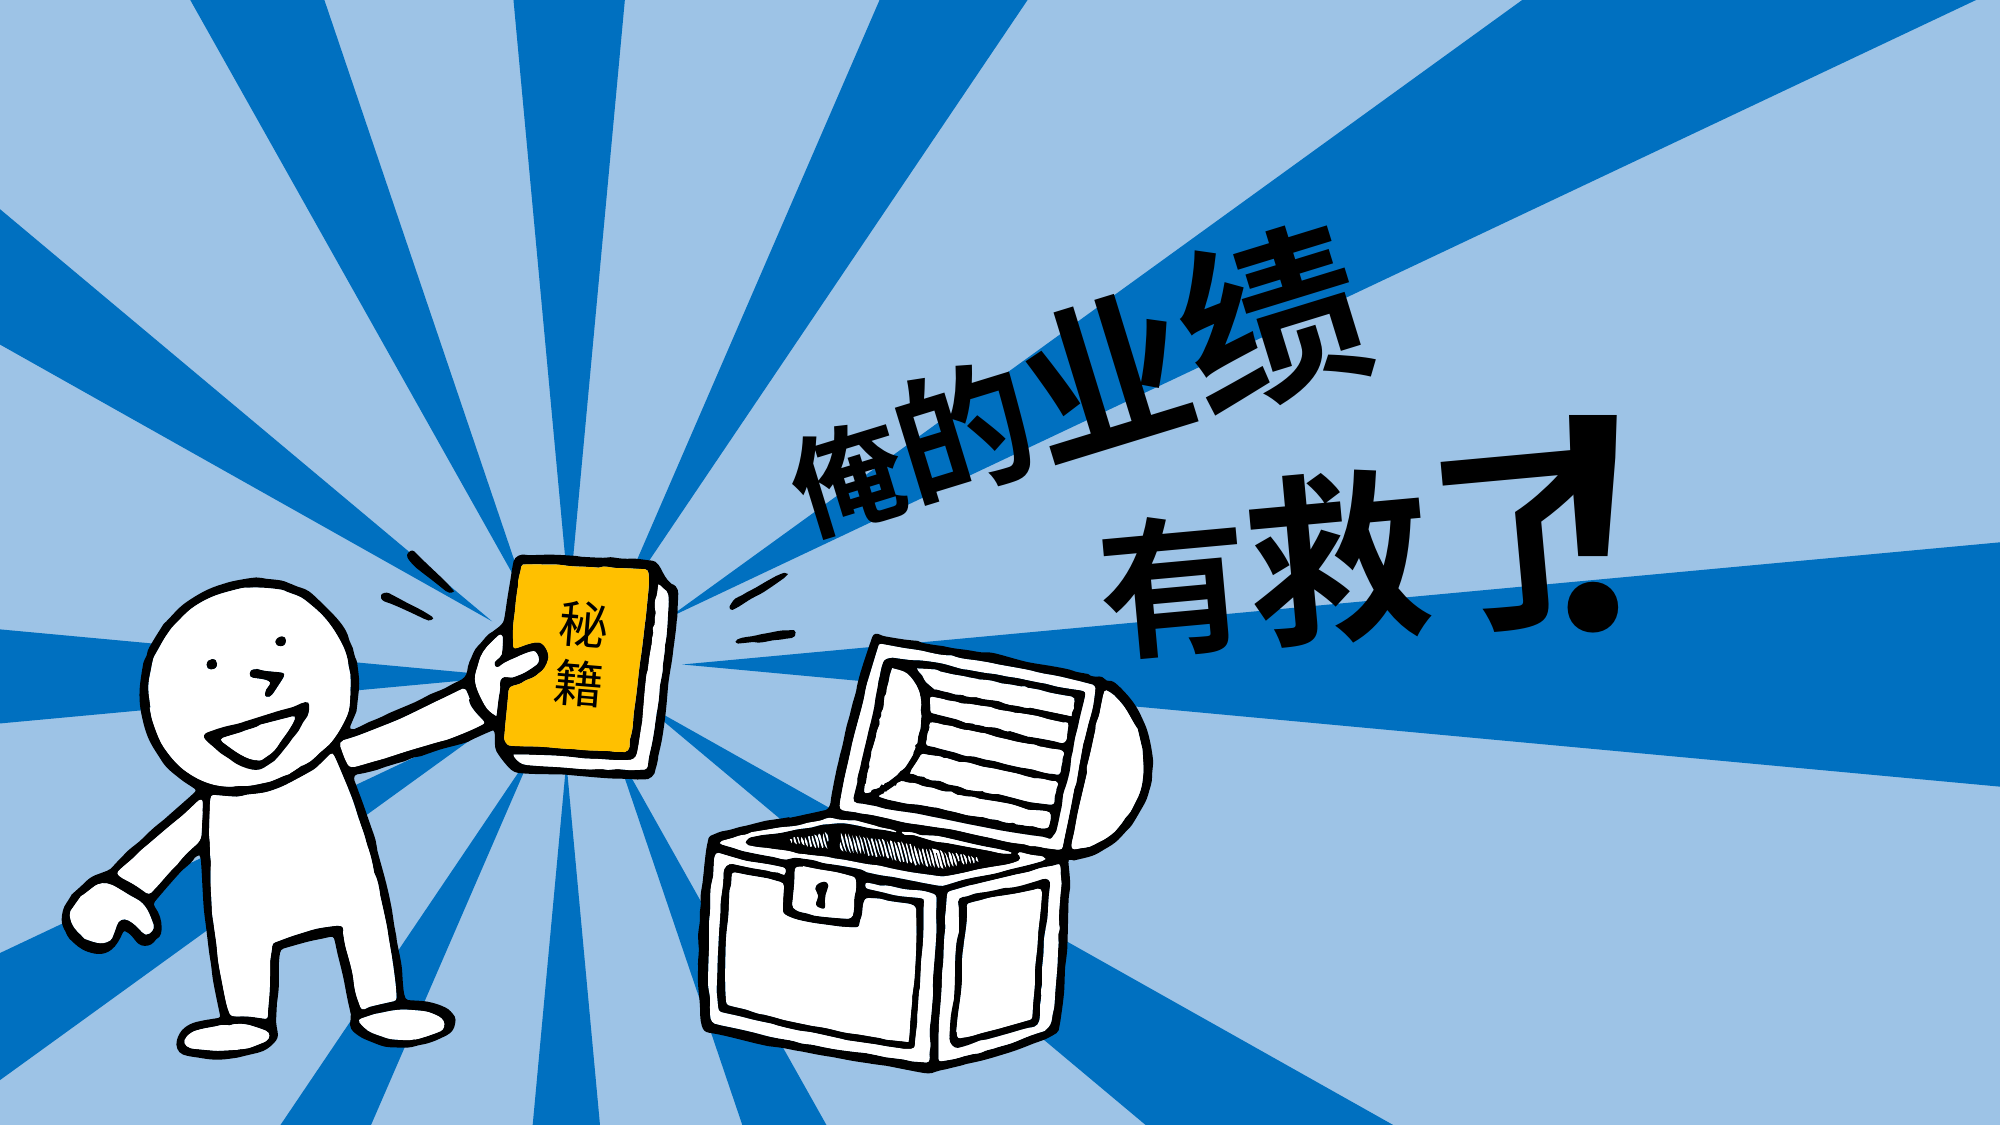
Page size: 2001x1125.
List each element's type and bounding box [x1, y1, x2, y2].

text_box [0, 0, 2000, 1125]
text_box [61, 550, 1154, 1075]
